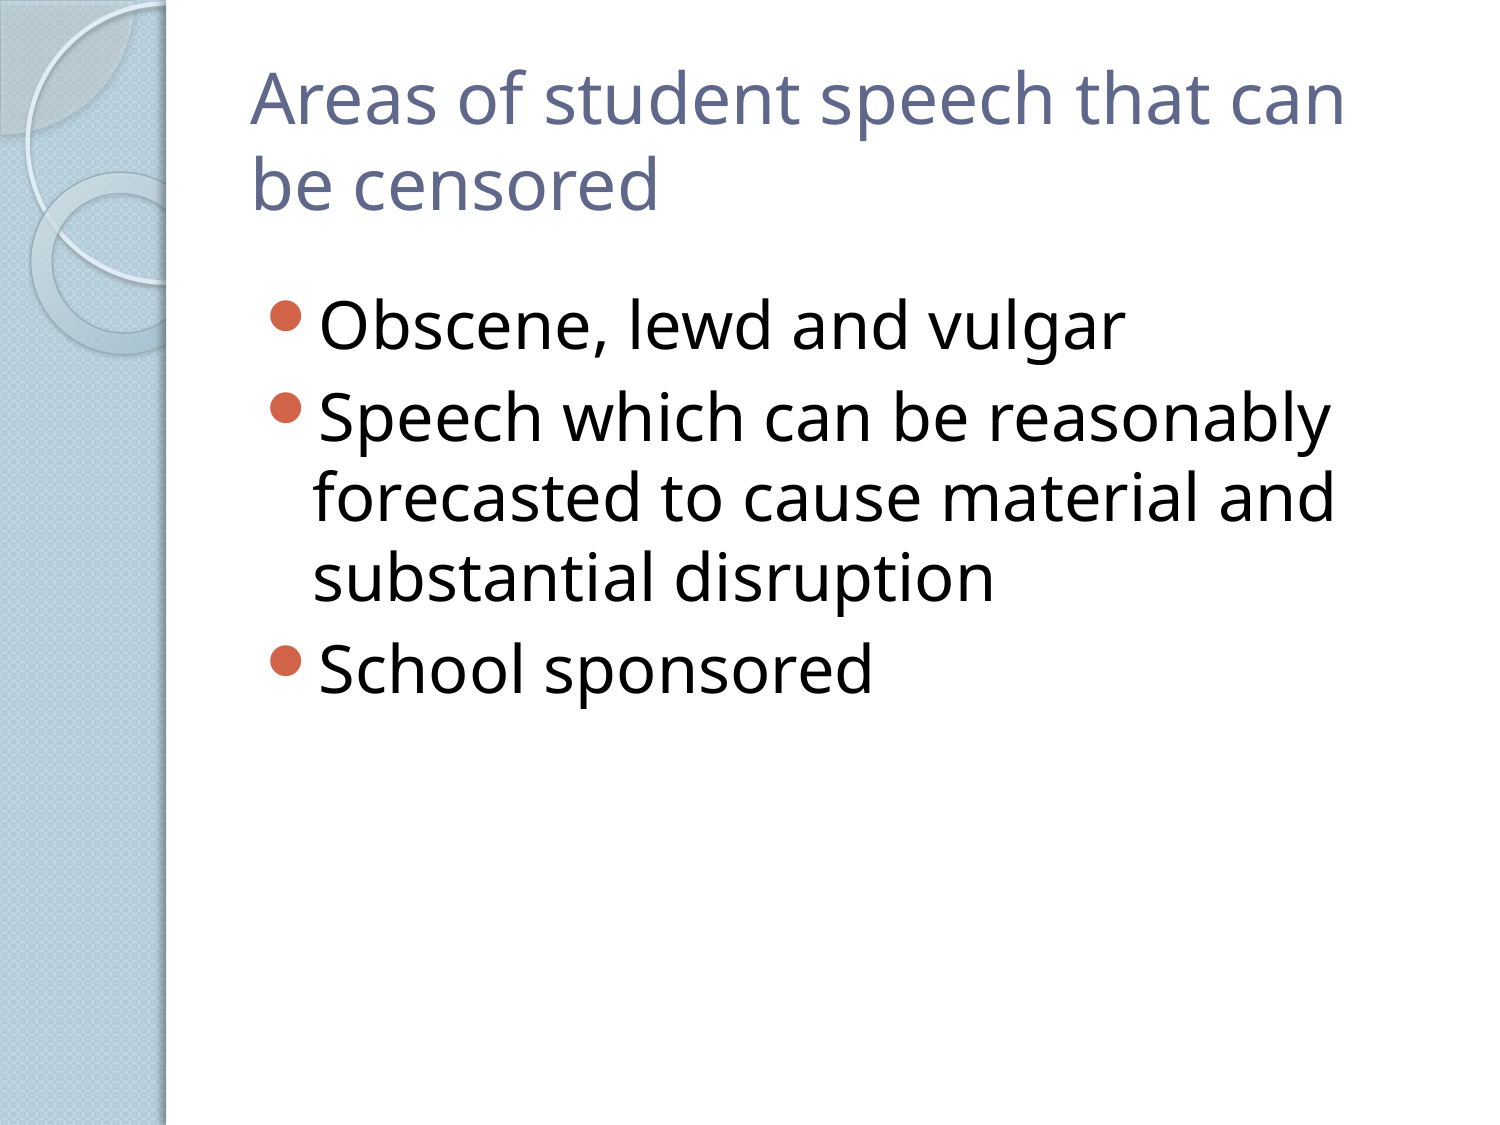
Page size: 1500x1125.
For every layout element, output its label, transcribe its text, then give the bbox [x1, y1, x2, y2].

title Areas of student speech that can be censored [235, 45, 1466, 233]
list Obscene, lewd and vulgar Speech which can be reasonably forecasted to cause material and substantial disruption School sponsored [237, 275, 1468, 1063]
